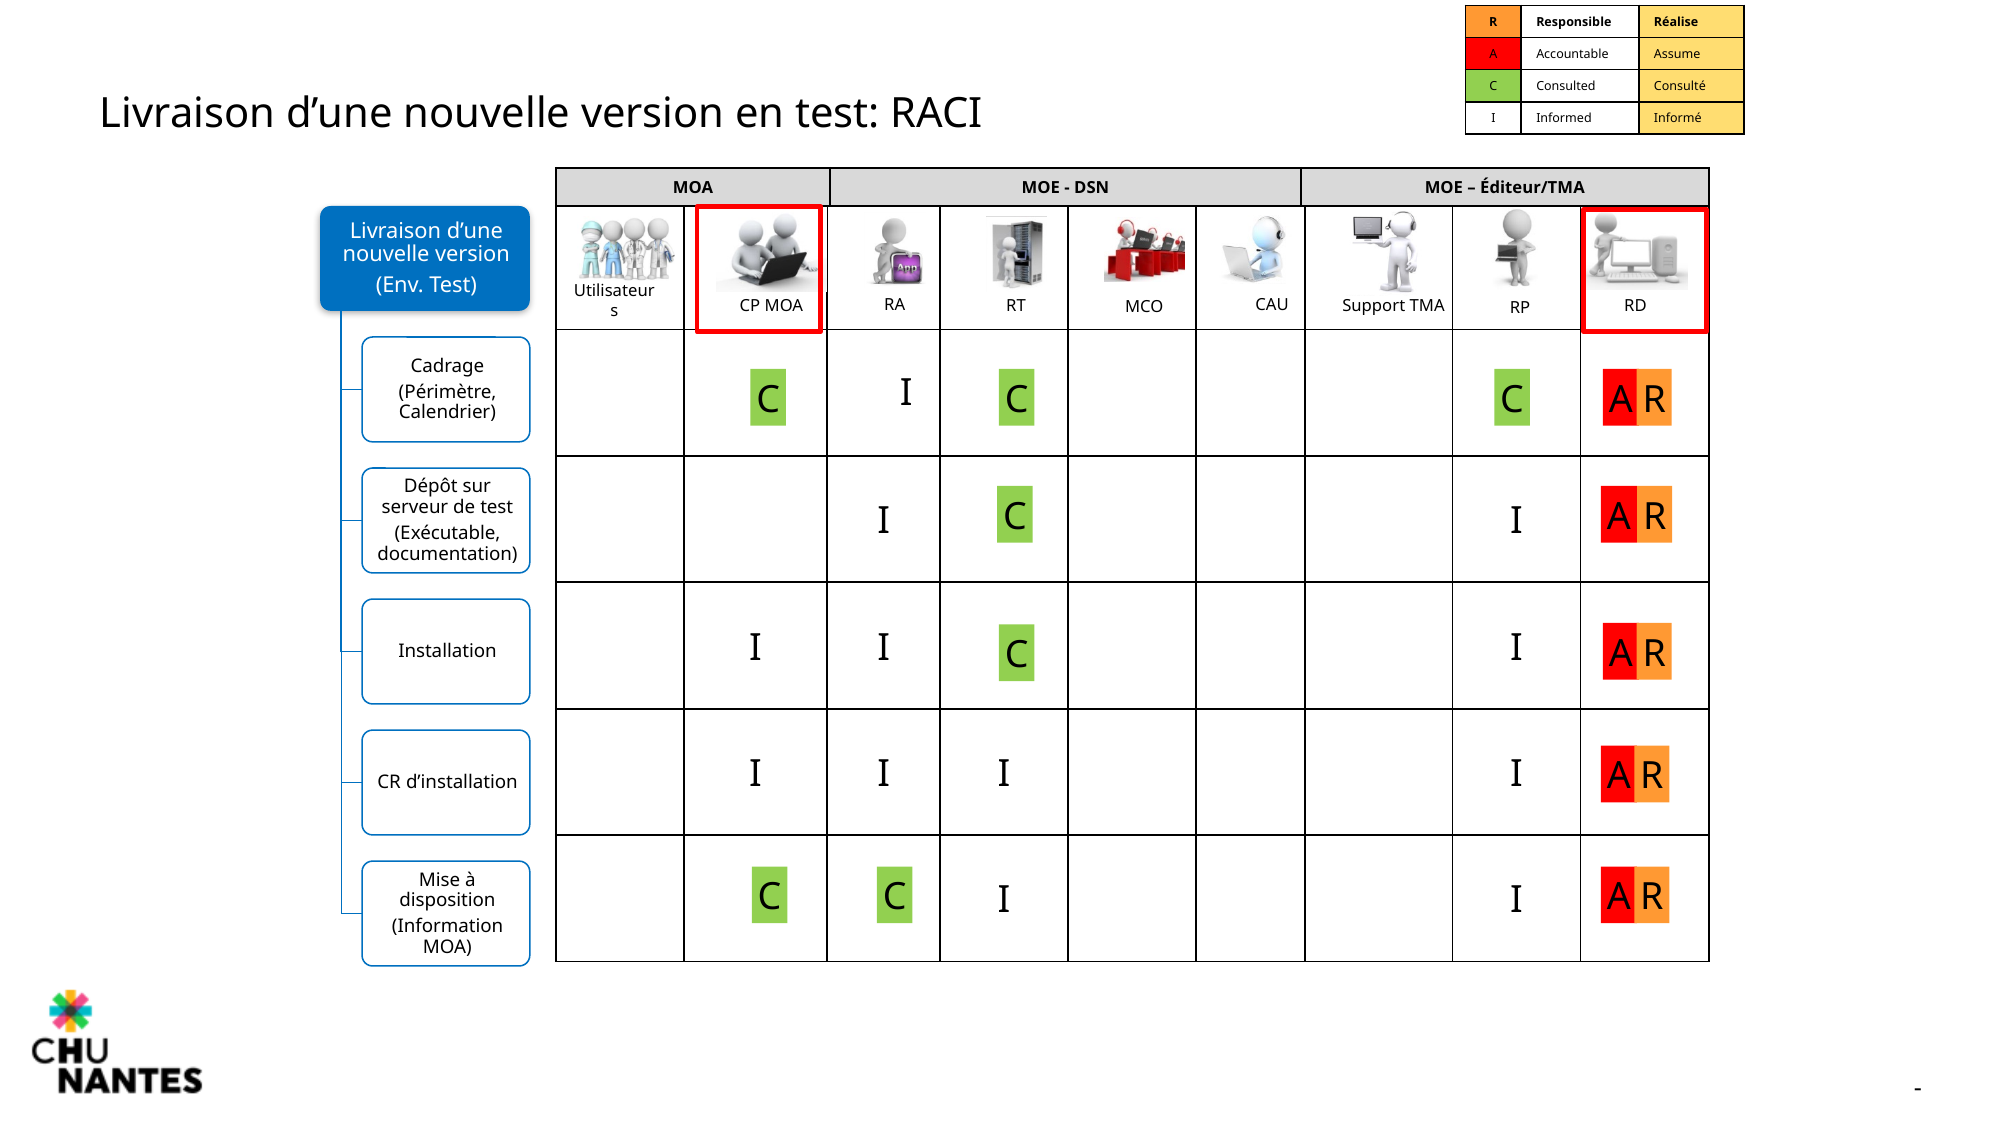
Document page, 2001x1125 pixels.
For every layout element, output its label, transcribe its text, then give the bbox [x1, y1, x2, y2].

table_cell Informed [1522, 103, 1638, 133]
table_cell [1197, 330, 1304, 455]
text_box RA [877, 296, 913, 320]
table_cell I [828, 457, 939, 581]
table_cell [582, 457, 683, 581]
picture [577, 216, 675, 282]
table_cell [1306, 583, 1452, 708]
table_cell [1069, 457, 1195, 581]
table_cell [685, 457, 826, 581]
table_cell [828, 330, 939, 455]
text_box C [751, 866, 788, 924]
text_box RP [1502, 298, 1538, 323]
table_header MOE - DSN [831, 169, 1300, 205]
table_header MOE – Éditeur/TMA [1302, 169, 1708, 205]
table_cell [1306, 457, 1452, 581]
table_cell [1306, 836, 1452, 961]
table_cell [941, 330, 1067, 455]
text_box A [1602, 622, 1636, 680]
table_cell I [1466, 103, 1520, 133]
table_cell [1197, 583, 1304, 708]
picture [1491, 207, 1538, 290]
table_cell Accountable [1522, 38, 1638, 69]
table_cell [941, 583, 1067, 708]
table_cell I [941, 836, 1067, 961]
text_box R [1637, 485, 1673, 543]
text_box A [1602, 368, 1636, 426]
text_box C [876, 866, 913, 924]
table_cell [1197, 836, 1304, 961]
table_header [582, 233, 683, 329]
table_cell Assume [1640, 38, 1743, 69]
picture [1219, 215, 1292, 284]
table_header [828, 233, 939, 329]
text_box MCO [1118, 290, 1170, 322]
table_cell I [1453, 710, 1580, 834]
table_cell [1581, 457, 1708, 581]
table_cell [1069, 710, 1195, 834]
table_cell I [685, 583, 826, 708]
table_header [1306, 233, 1452, 329]
text_box C [998, 624, 1035, 682]
table_cell C [1466, 70, 1520, 101]
table_cell I [1453, 583, 1580, 708]
table_cell Informé [1640, 103, 1743, 133]
table_cell Consulté [1640, 70, 1743, 101]
title Livraison d’une nouvelle version en test: RACI [99, 45, 1900, 233]
table_cell [1069, 583, 1195, 708]
text_box [697, 206, 821, 332]
table_cell I [1453, 836, 1580, 961]
table_cell [582, 583, 683, 708]
table_cell A [1466, 38, 1520, 69]
table_header Réalise [1640, 6, 1743, 37]
table_header [821, 298, 826, 329]
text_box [271, 205, 579, 966]
table_cell [582, 836, 683, 961]
text_box R [1636, 368, 1672, 426]
table_cell [1581, 583, 1708, 708]
table_cell [1197, 457, 1304, 581]
table_cell [828, 836, 939, 961]
table_header [1069, 233, 1195, 329]
table_cell [1069, 330, 1195, 455]
table_cell I [1581, 836, 1708, 961]
table_cell I [941, 710, 1067, 834]
table_header [941, 233, 1067, 329]
table_cell [1581, 710, 1708, 834]
picture [864, 212, 926, 288]
text_box R [1636, 622, 1672, 680]
text_box A [1600, 745, 1634, 803]
table_cell [1069, 836, 1195, 961]
text_box CAU [1248, 287, 1296, 320]
text_box A [1600, 866, 1634, 924]
table_cell I [1453, 457, 1580, 581]
table_cell [1306, 710, 1452, 834]
text_box R [1634, 866, 1670, 924]
table_cell [1581, 330, 1708, 455]
table_cell [941, 457, 1067, 581]
table_cell [685, 836, 826, 961]
table_cell [685, 330, 826, 455]
picture [1104, 217, 1185, 282]
text_box C [997, 485, 1033, 543]
table_header [1453, 233, 1580, 329]
text_box RT [999, 299, 1034, 321]
text_box [1583, 209, 1707, 332]
text_box R [1634, 745, 1670, 803]
table_cell I [828, 583, 939, 708]
text_box I [885, 360, 928, 421]
picture [12, 973, 221, 1106]
table_cell [582, 330, 683, 455]
table_header [1197, 233, 1304, 329]
text_box Support TMA [1336, 289, 1451, 322]
table_cell I [685, 710, 826, 834]
picture [716, 206, 827, 292]
picture [986, 216, 1047, 292]
text_box C [750, 368, 786, 426]
picture [1346, 207, 1423, 296]
table_header [685, 233, 697, 329]
table_cell [1453, 330, 1580, 455]
table_cell Consulted [1522, 70, 1638, 101]
table_cell [1306, 330, 1452, 455]
table_cell [582, 710, 683, 834]
table_cell I [828, 710, 939, 834]
text_box Utilisateurs [582, 288, 662, 326]
picture [1583, 207, 1688, 290]
table_header MOA [557, 169, 829, 205]
text_box C [998, 368, 1035, 426]
table_header Responsible [1522, 6, 1638, 37]
text_box A [1600, 485, 1637, 543]
table_header R [1466, 6, 1520, 37]
text_box C [1494, 368, 1530, 426]
table_cell [1197, 710, 1304, 834]
